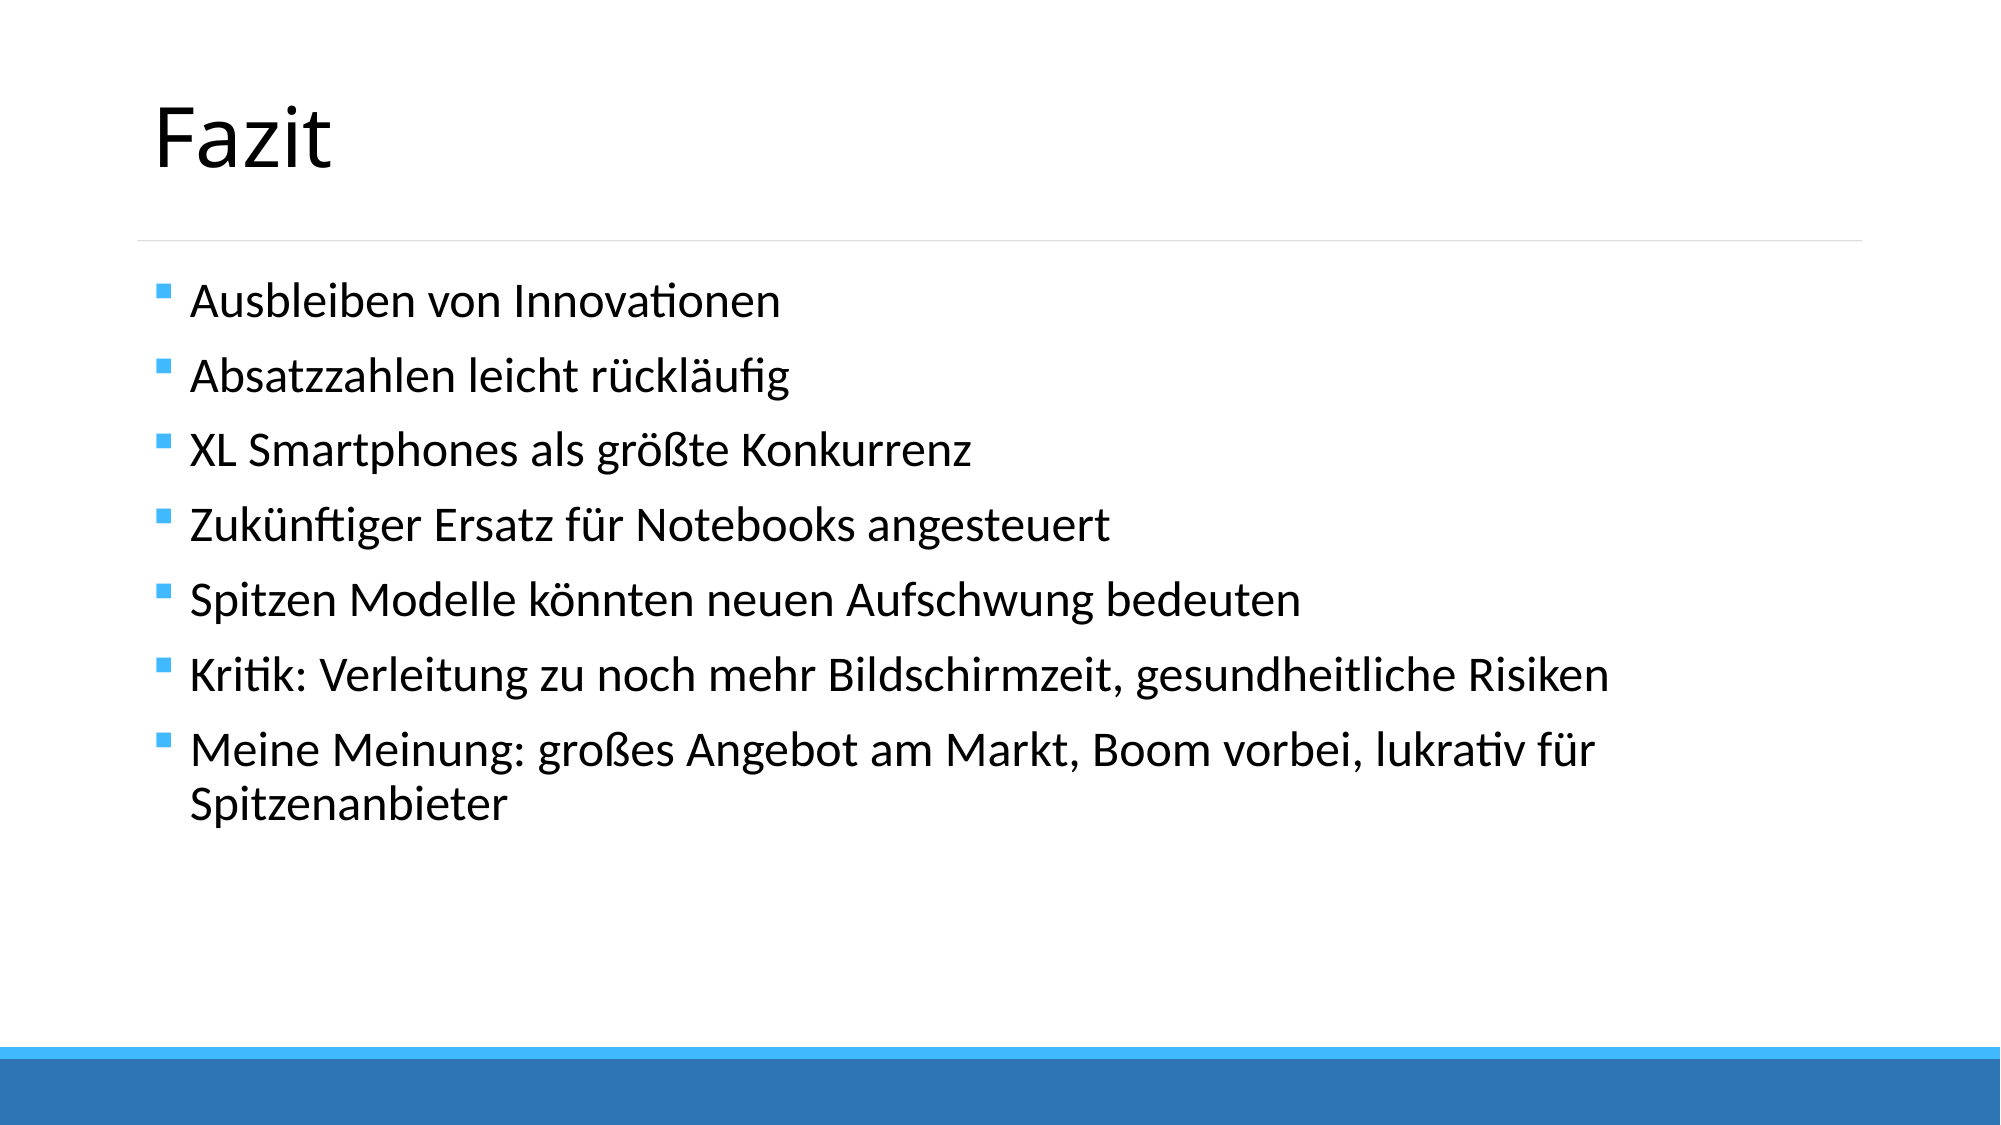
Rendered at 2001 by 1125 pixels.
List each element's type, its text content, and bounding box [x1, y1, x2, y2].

title Fazit [137, 48, 1863, 234]
list Ausbleiben von Innovationen Absatzzahlen leicht rückläufig XL Smartphones als größte Konkurrenz Zukünftiger Ersatz für Notebooks angesteuert Spitzen Modelle könnten neuen Aufschwung bedeuten Kritik: Verleitung zu noch mehr Bildschirmzeit, gesundheitliche Risiken Meine Meinung: großes Angebot am Markt, Boom vorbei, lukrativ für Spitzenanbieter [137, 266, 1863, 1043]
